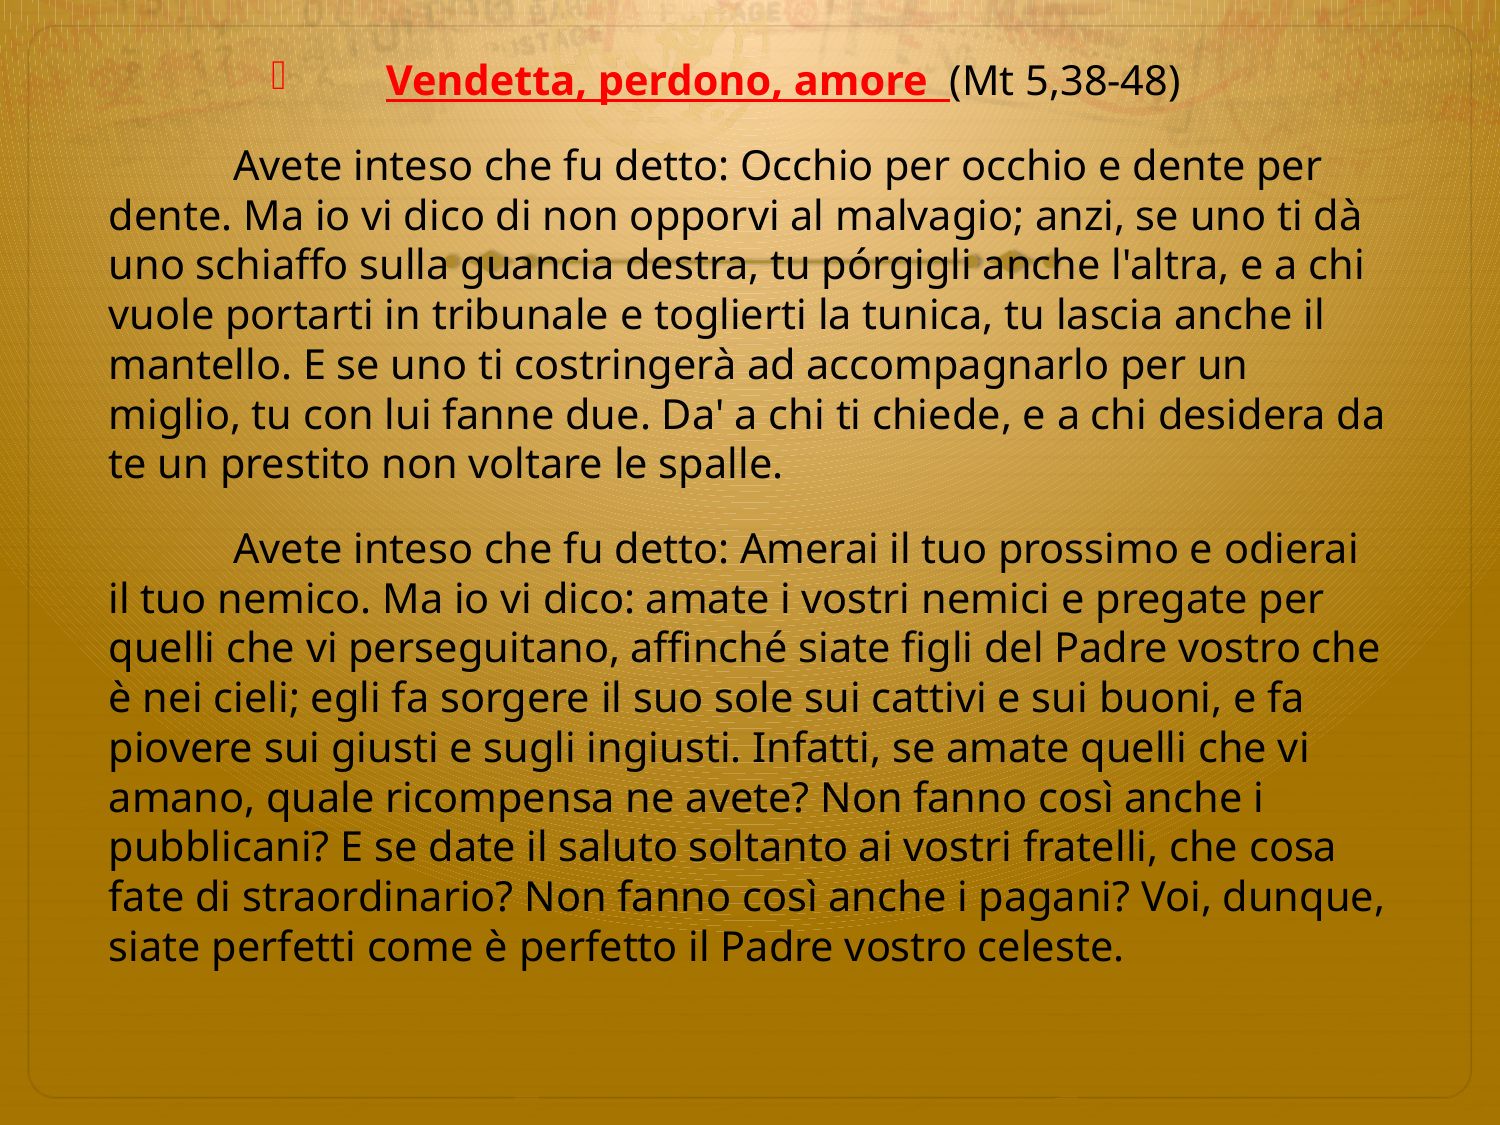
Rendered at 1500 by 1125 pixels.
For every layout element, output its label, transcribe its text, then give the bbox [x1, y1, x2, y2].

picture [0, 0, 1500, 1125]
list Vendetta, perdono, amore (Mt 5,38-48) Avete inteso che fu detto: Occhio per occhio e dente per dente. Ma io vi dico di non opporvi al malvagio; anzi, se uno ti dà uno schiaffo sulla guancia destra, tu pórgigli anche l'altra, e a chi vuole portarti in tribunale e toglierti la tunica, tu lascia anche il mantello. E se uno ti costringerà ad accompagnarlo per un miglio, tu con lui fanne due. Da' a chi ti chiede, e a chi desidera da te un prestito non voltare le spalle. Avete inteso che fu detto: Amerai il tuo prossimo e odierai il tuo nemico. Ma io vi dico: amate i vostri nemici e pregate per quelli che vi perseguitano, affinché siate figli del Padre vostro che è nei cieli; egli fa sorgere il suo sole sui cattivi e sui buoni, e fa piovere sui giusti e sugli ingiusti. Infatti, se amate quelli che vi amano, quale ricompensa ne avete? Non fanno così anche i pubblicani? E se date il saluto soltanto ai vostri fratelli, che cosa fate di straordinario? Non fanno così anche i pagani? Voi, dunque, siate perfetti come è perfetto il Padre vostro celeste. [93, 46, 1407, 988]
